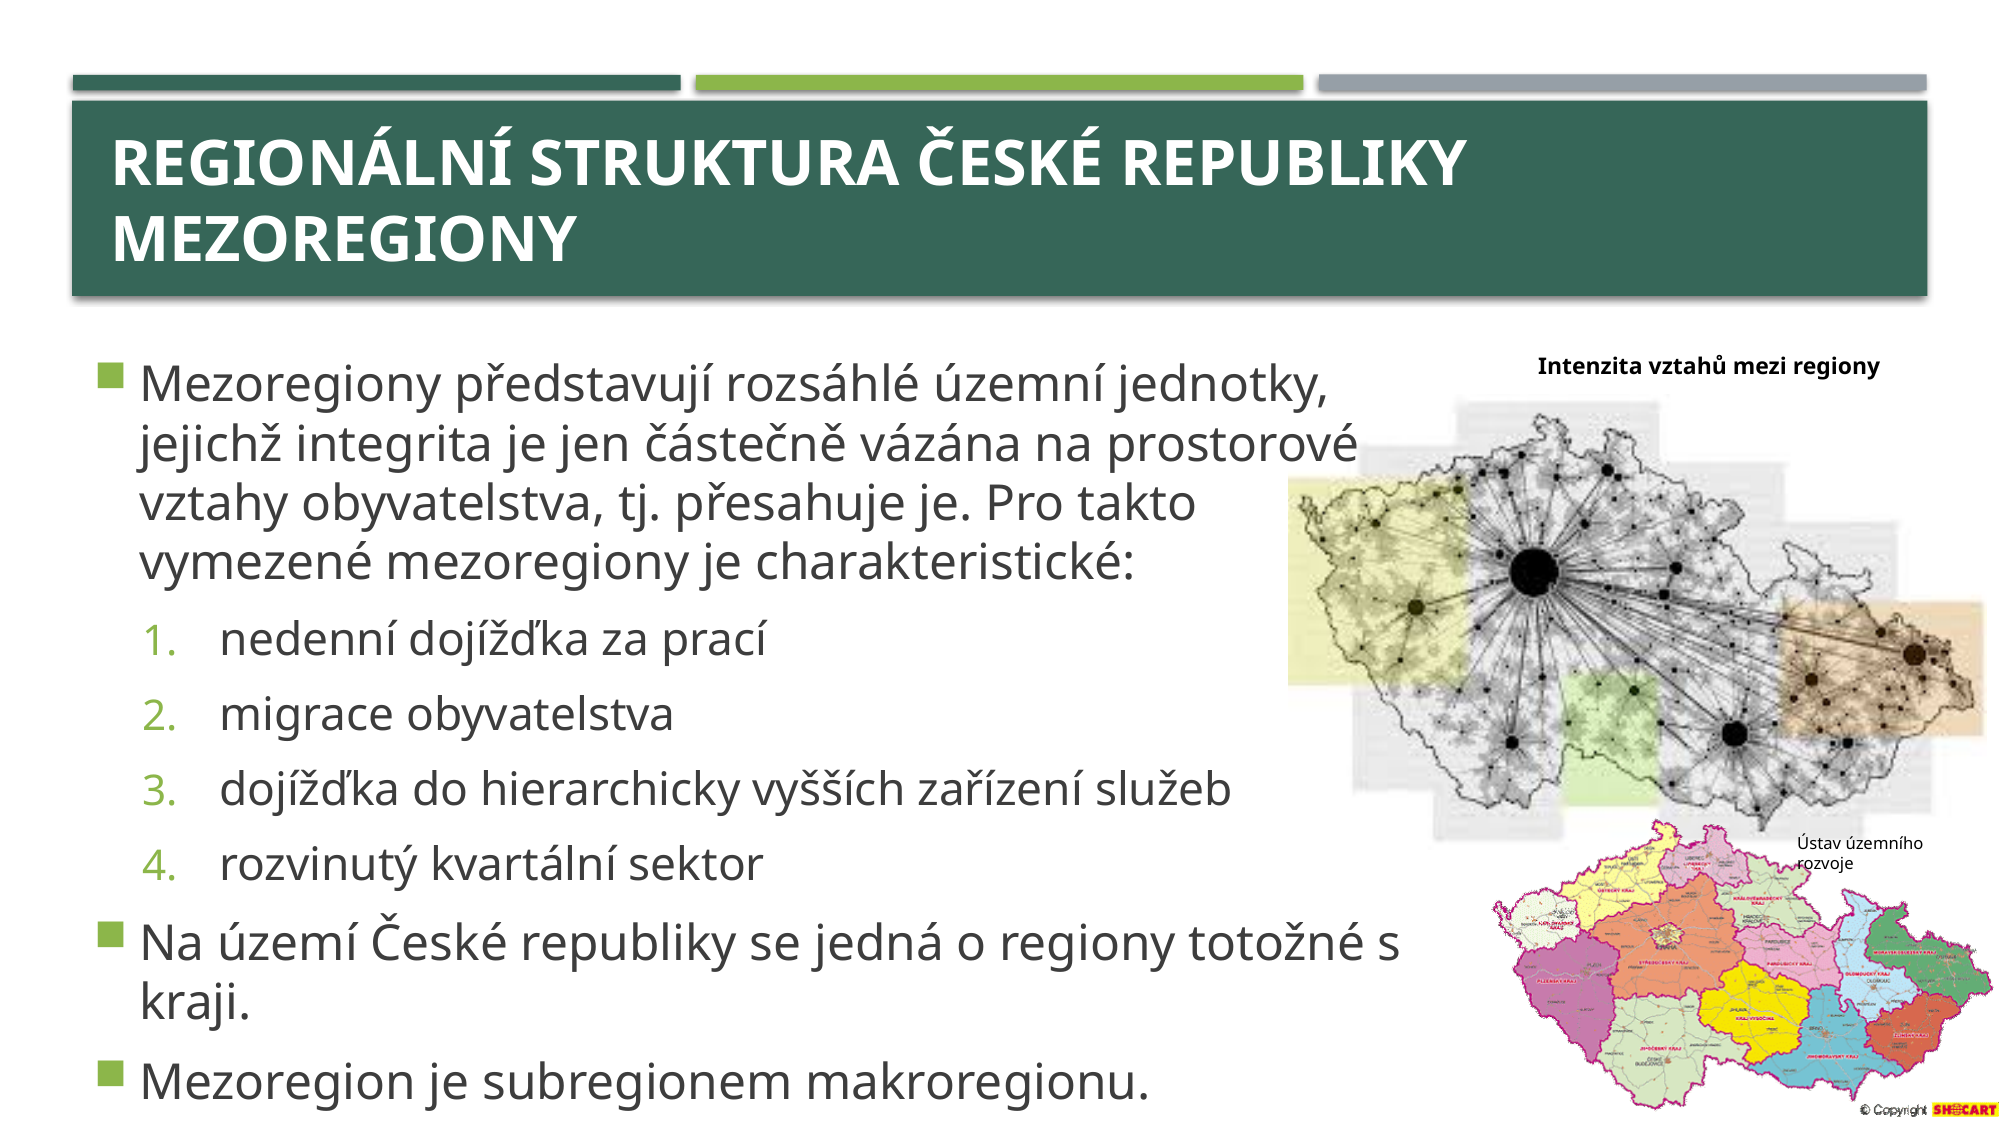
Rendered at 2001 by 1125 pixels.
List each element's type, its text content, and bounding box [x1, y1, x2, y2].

text_box Intenzita vztahů mezi regiony [1523, 344, 1987, 387]
list Mezoregiony představují rozsáhlé územní jednotky, jejichž integrita je jen částečně vázána na prostorové vztahy obyvatelstva, tj. přesahuje je. Pro takto vymezené mezoregiony je charakteristické: nedenní dojížďka za prací migrace obyvatelstva dojížďka do hierarchicky vyšších zařízení služeb rozvinutý kvartální sektor Na území České republiky se jedná o regiony totožné s kraji. Mezoregion je subregionem makroregionu. [78, 344, 1455, 1118]
picture [1287, 394, 2000, 1118]
title Regionální struktura České republiky Mezoregiony [95, 115, 1905, 282]
